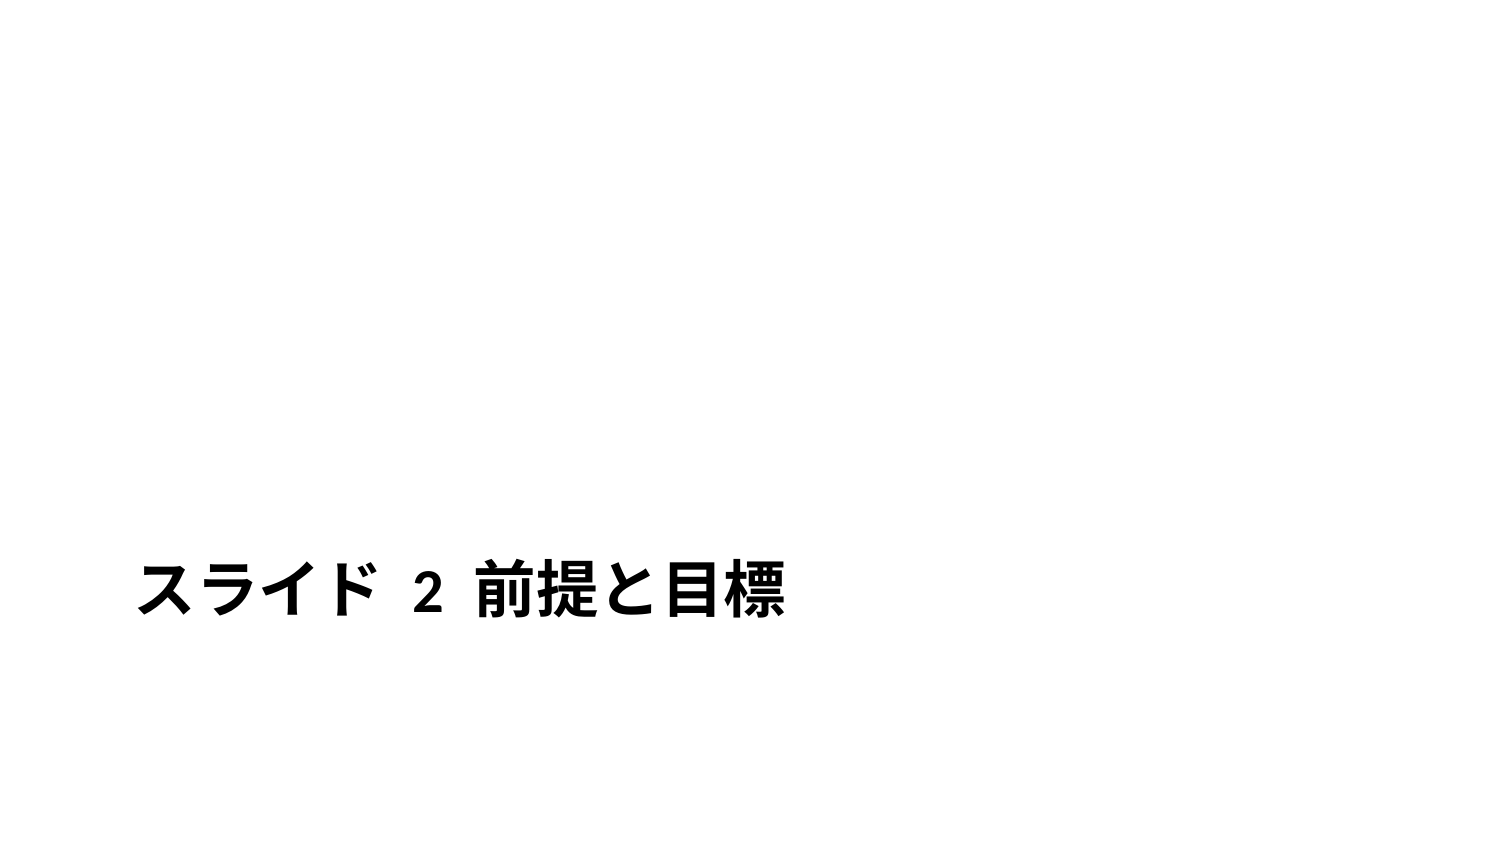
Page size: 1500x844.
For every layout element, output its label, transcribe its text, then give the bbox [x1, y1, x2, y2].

title スライド 2 前提と目標 [118, 542, 1394, 710]
